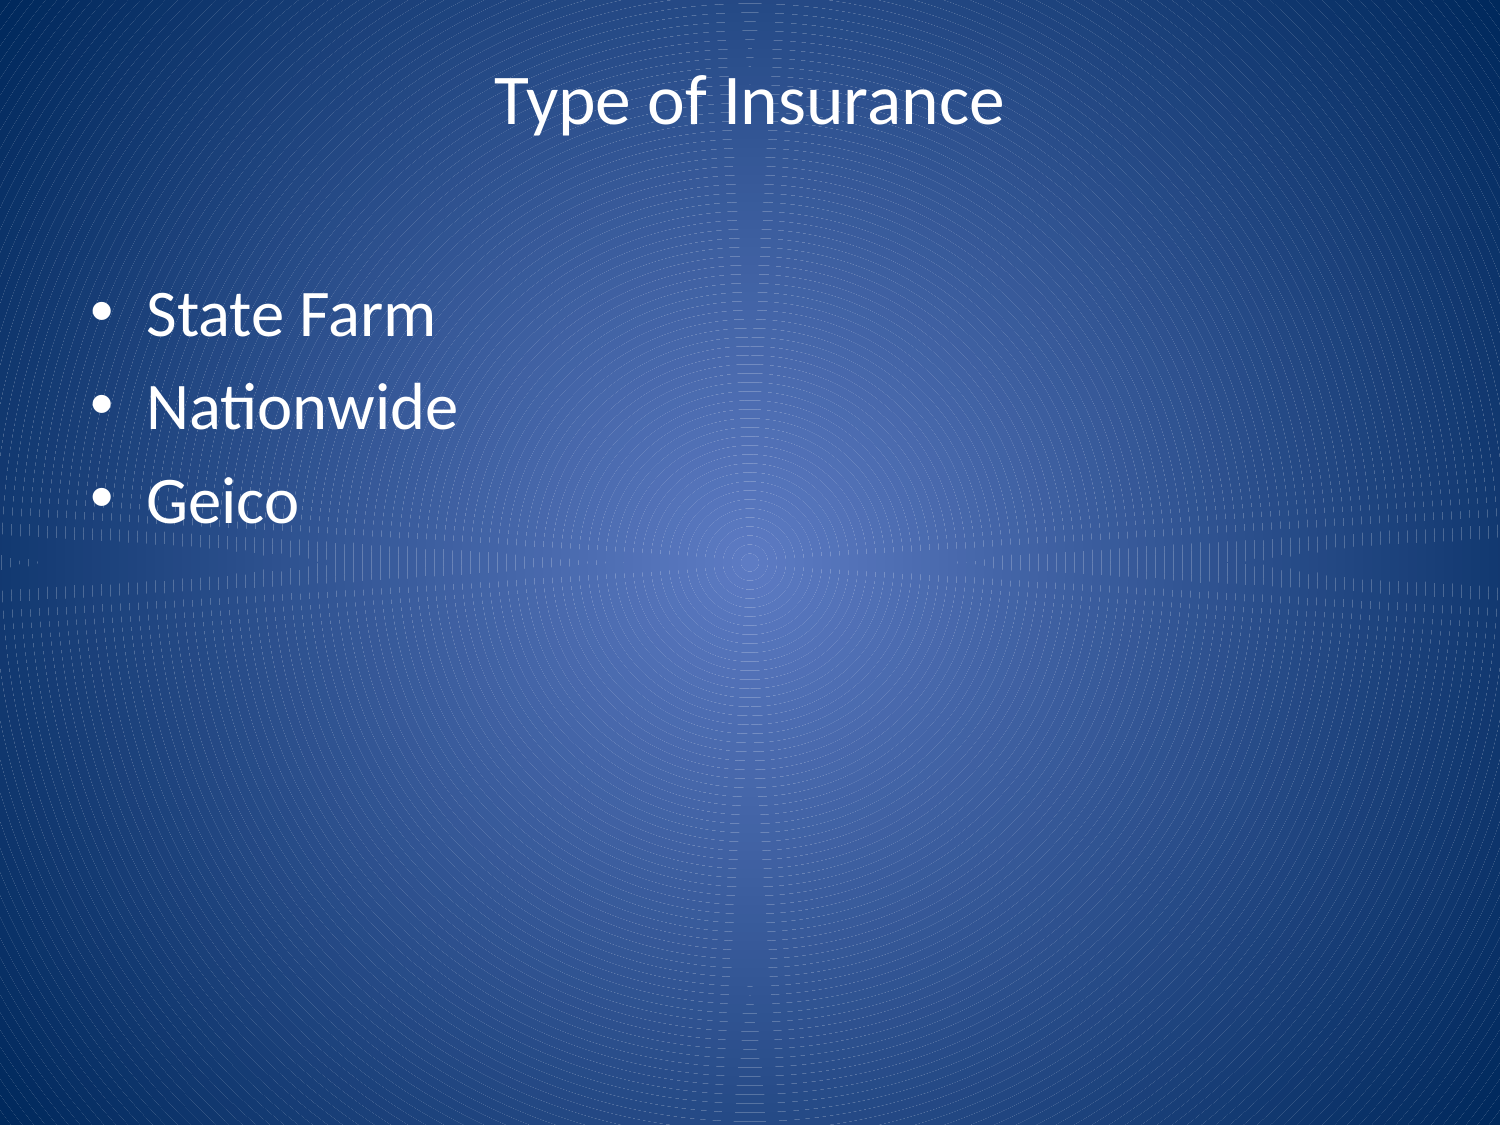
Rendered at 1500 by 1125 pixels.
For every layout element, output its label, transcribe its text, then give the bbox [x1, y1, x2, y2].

list State Farm Nationwide Geico [75, 262, 1425, 1005]
title Type of Insurance [75, 45, 1425, 233]
